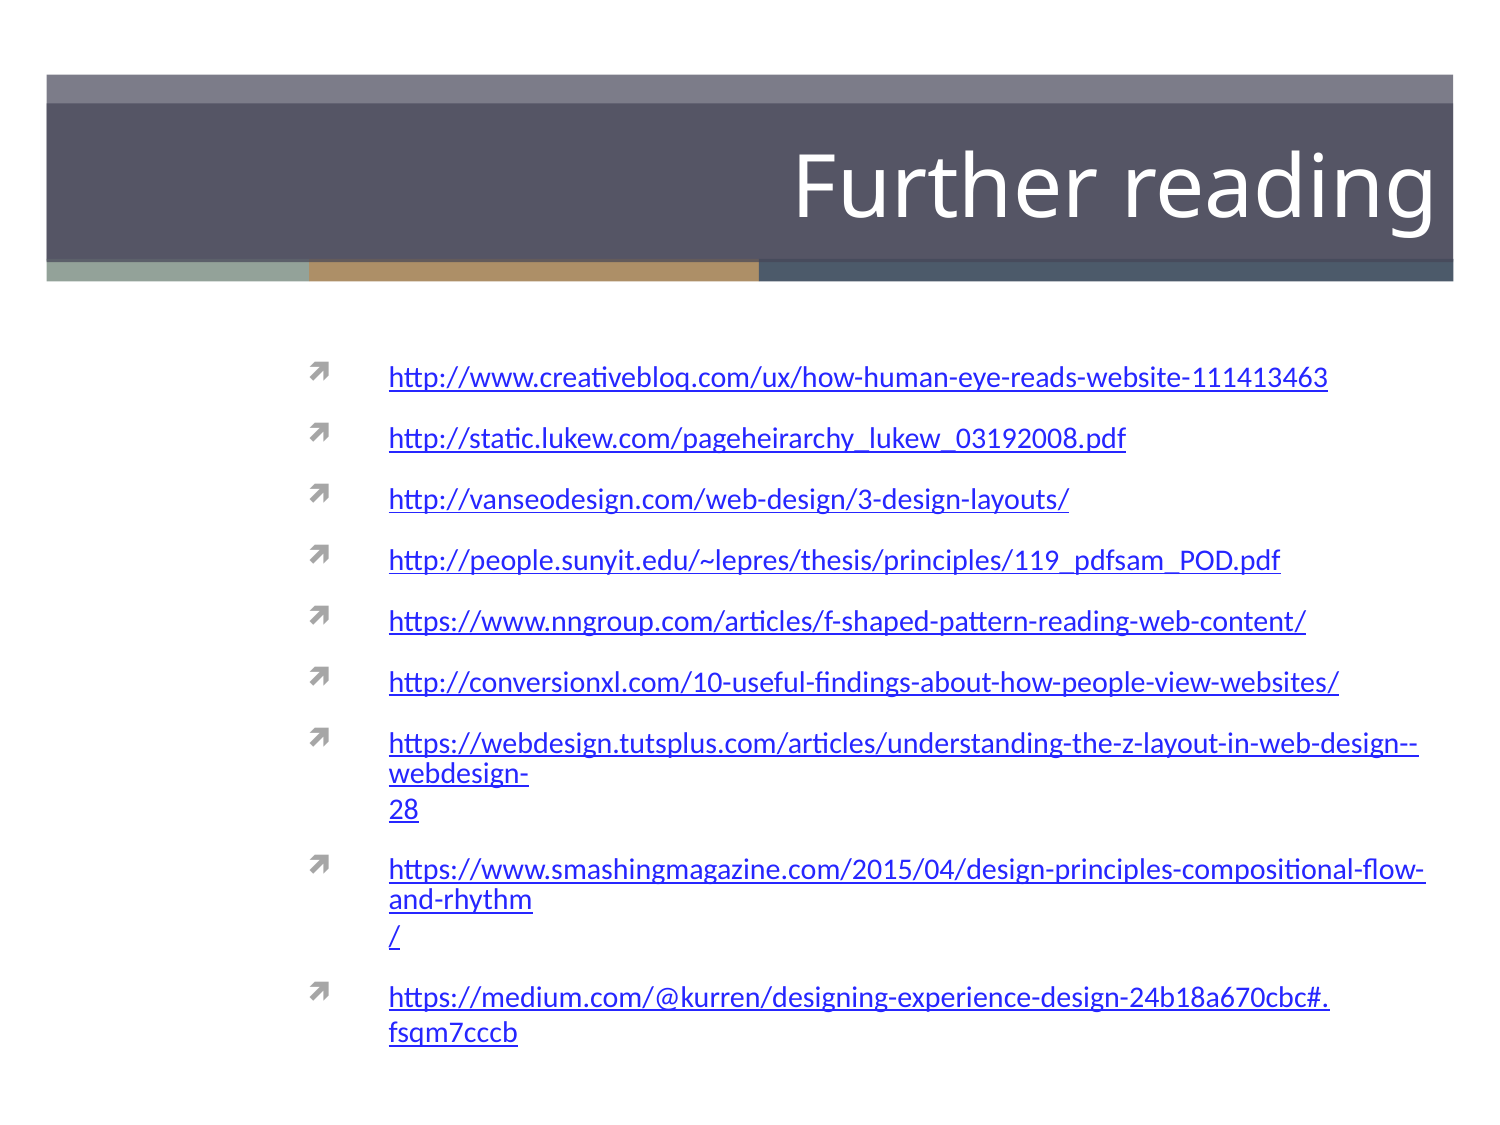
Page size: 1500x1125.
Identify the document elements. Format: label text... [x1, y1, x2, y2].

title Further reading [46, 103, 1454, 263]
list http://www.creativebloq.com/ux/how-human-eye-reads-website-111413463 http://static.lukew.com/pageheirarchy_lukew_03192008.pdf http://vanseodesign.com/web-design/3-design-layouts/ http://people.sunyit.edu/~lepres/thesis/principles/119_pdfsam_POD.pdf https://www.nngroup.com/articles/f-shaped-pattern-reading-web-content/ http://conversionxl.com/10-useful-findings-about-how-people-view-websites/ https://webdesign.tutsplus.com/articles/understanding-the-z-layout-in-web-design--webdesign-28 https://www.smashingmagazine.com/2015/04/design-principles-compositional-flow-and-rhythm/ https://medium.com/@kurren/designing-experience-design-24b18a670cbc#.fsqm7cccb [292, 350, 1454, 1005]
